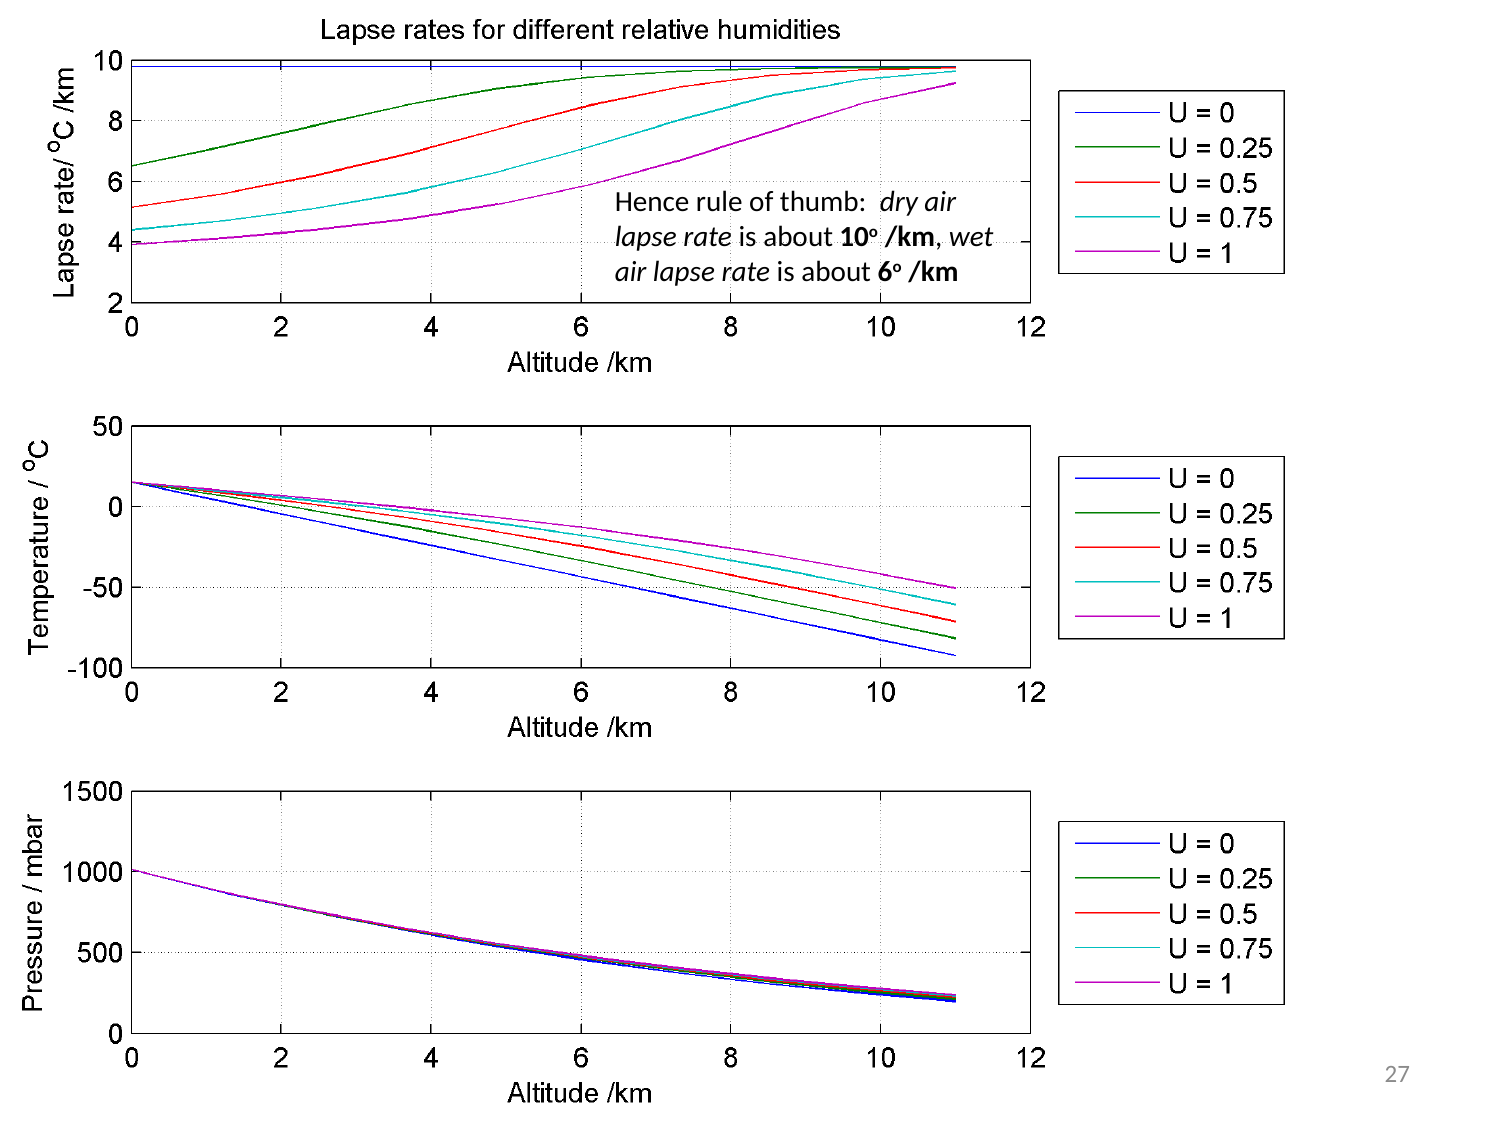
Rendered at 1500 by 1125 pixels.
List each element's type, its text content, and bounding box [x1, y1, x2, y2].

picture [0, 0, 1326, 1125]
slide_number 27 [1328, 1042, 1425, 1103]
